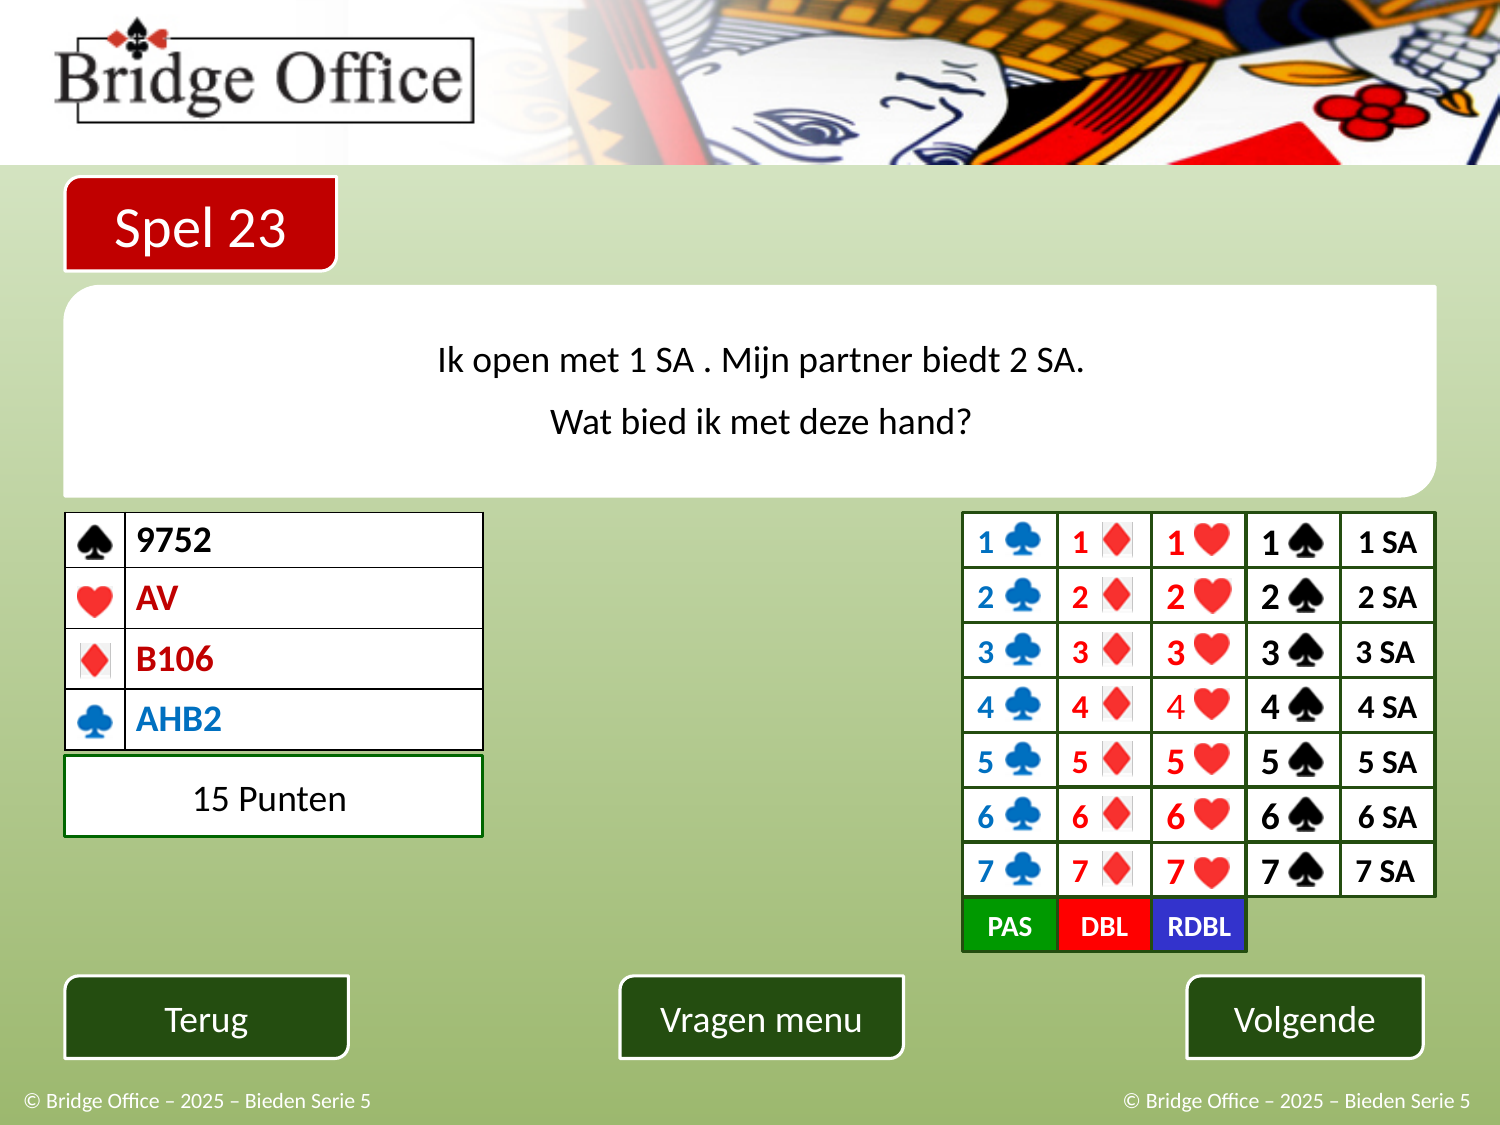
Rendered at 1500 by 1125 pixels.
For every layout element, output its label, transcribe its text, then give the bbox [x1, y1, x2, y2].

text_box 5 [1153, 734, 1248, 786]
text_box 3 [1056, 621, 1150, 676]
picture [1288, 576, 1324, 613]
picture [1004, 631, 1041, 668]
text_box 7 [1150, 841, 1245, 898]
text_box 6 [961, 786, 1056, 841]
text_box RDBL [1153, 898, 1248, 953]
text_box © Bridge Office – 2025 – Bieden Serie 5 [8, 1079, 393, 1121]
picture [1099, 741, 1135, 778]
table_cell [66, 629, 124, 688]
picture [1288, 521, 1325, 558]
picture [1288, 851, 1324, 887]
text_box 15 Punten [63, 754, 484, 838]
picture [1193, 798, 1230, 830]
text_box 1 [961, 511, 1059, 569]
text_box 4 [1245, 676, 1339, 734]
table_cell [66, 690, 124, 749]
picture [1004, 521, 1041, 558]
picture [1099, 796, 1135, 833]
text_box Terug [63, 974, 350, 1061]
text_box 4 [961, 676, 1059, 734]
text_box 6 SA [1339, 786, 1437, 844]
picture [1099, 631, 1135, 668]
text_box 4 SA [1339, 676, 1437, 734]
text_box 3 SA [1339, 621, 1437, 676]
text_box 2 [1056, 569, 1153, 621]
text_box 7 [1245, 841, 1339, 898]
text_box 6 [1056, 786, 1150, 841]
text_box 1 [1245, 511, 1342, 569]
text_box 7 [961, 841, 1056, 896]
text_box 7 [1056, 841, 1150, 898]
text_box Wat bied ik met deze hand? [528, 389, 995, 450]
picture [1004, 686, 1041, 723]
text_box 3 [1245, 621, 1339, 676]
text_box Volgende [1185, 974, 1425, 1061]
picture [77, 585, 114, 618]
picture [1193, 688, 1230, 721]
table_cell B106 [126, 629, 482, 688]
text_box 5 [961, 734, 1059, 786]
text_box 5 [1059, 734, 1153, 786]
picture [1193, 857, 1230, 890]
picture [1194, 633, 1230, 666]
picture [1004, 576, 1041, 613]
text_box 6 [1150, 786, 1245, 841]
picture [1288, 631, 1324, 668]
text_box 4 [1059, 676, 1150, 734]
picture [1004, 796, 1041, 833]
text_box 2 [1245, 569, 1339, 621]
text_box Vragen menu [618, 974, 906, 1061]
picture [1099, 522, 1135, 558]
text_box 1 [1153, 511, 1245, 569]
picture [77, 643, 114, 679]
text_box 3 [1150, 621, 1245, 676]
picture [77, 703, 114, 740]
text_box 3 [961, 621, 1056, 676]
picture [1004, 851, 1041, 887]
text_box [63, 284, 1437, 498]
picture [0, 0, 1500, 166]
picture [1099, 686, 1135, 723]
text_box 2 SA [1339, 569, 1437, 621]
picture [1288, 741, 1324, 778]
picture [1193, 578, 1232, 614]
text_box 4 [1150, 676, 1245, 734]
table_cell [66, 568, 124, 628]
table_header 9752 [126, 513, 482, 567]
table_cell AV [126, 568, 482, 628]
text_box 5 [1248, 734, 1339, 786]
text_box 2 [1153, 569, 1245, 621]
text_box PAS [961, 896, 1059, 953]
text_box DBL [1059, 898, 1153, 953]
picture [1288, 686, 1324, 723]
text_box 5 SA [1339, 734, 1437, 786]
text_box 1 [1059, 511, 1153, 569]
picture [1004, 741, 1041, 778]
text_box 1 SA [1342, 511, 1437, 569]
text_box Spel 23 [63, 178, 339, 273]
picture [1193, 743, 1230, 776]
text_box 6 [1245, 786, 1339, 841]
picture [1193, 523, 1230, 556]
text_box 2 [961, 569, 1056, 621]
picture [77, 524, 114, 561]
table_header [66, 513, 124, 567]
text_box 7 SA [1339, 844, 1437, 898]
text_box Ik open met 1 SA . Mijn partner biedt 2 SA. [405, 327, 1119, 388]
table_cell AHB2 [126, 690, 482, 749]
text_box © Bridge Office – 2025 – Bieden Serie 5 [1107, 1079, 1500, 1121]
picture [1099, 577, 1135, 613]
picture [1099, 851, 1135, 887]
picture [1288, 796, 1324, 833]
